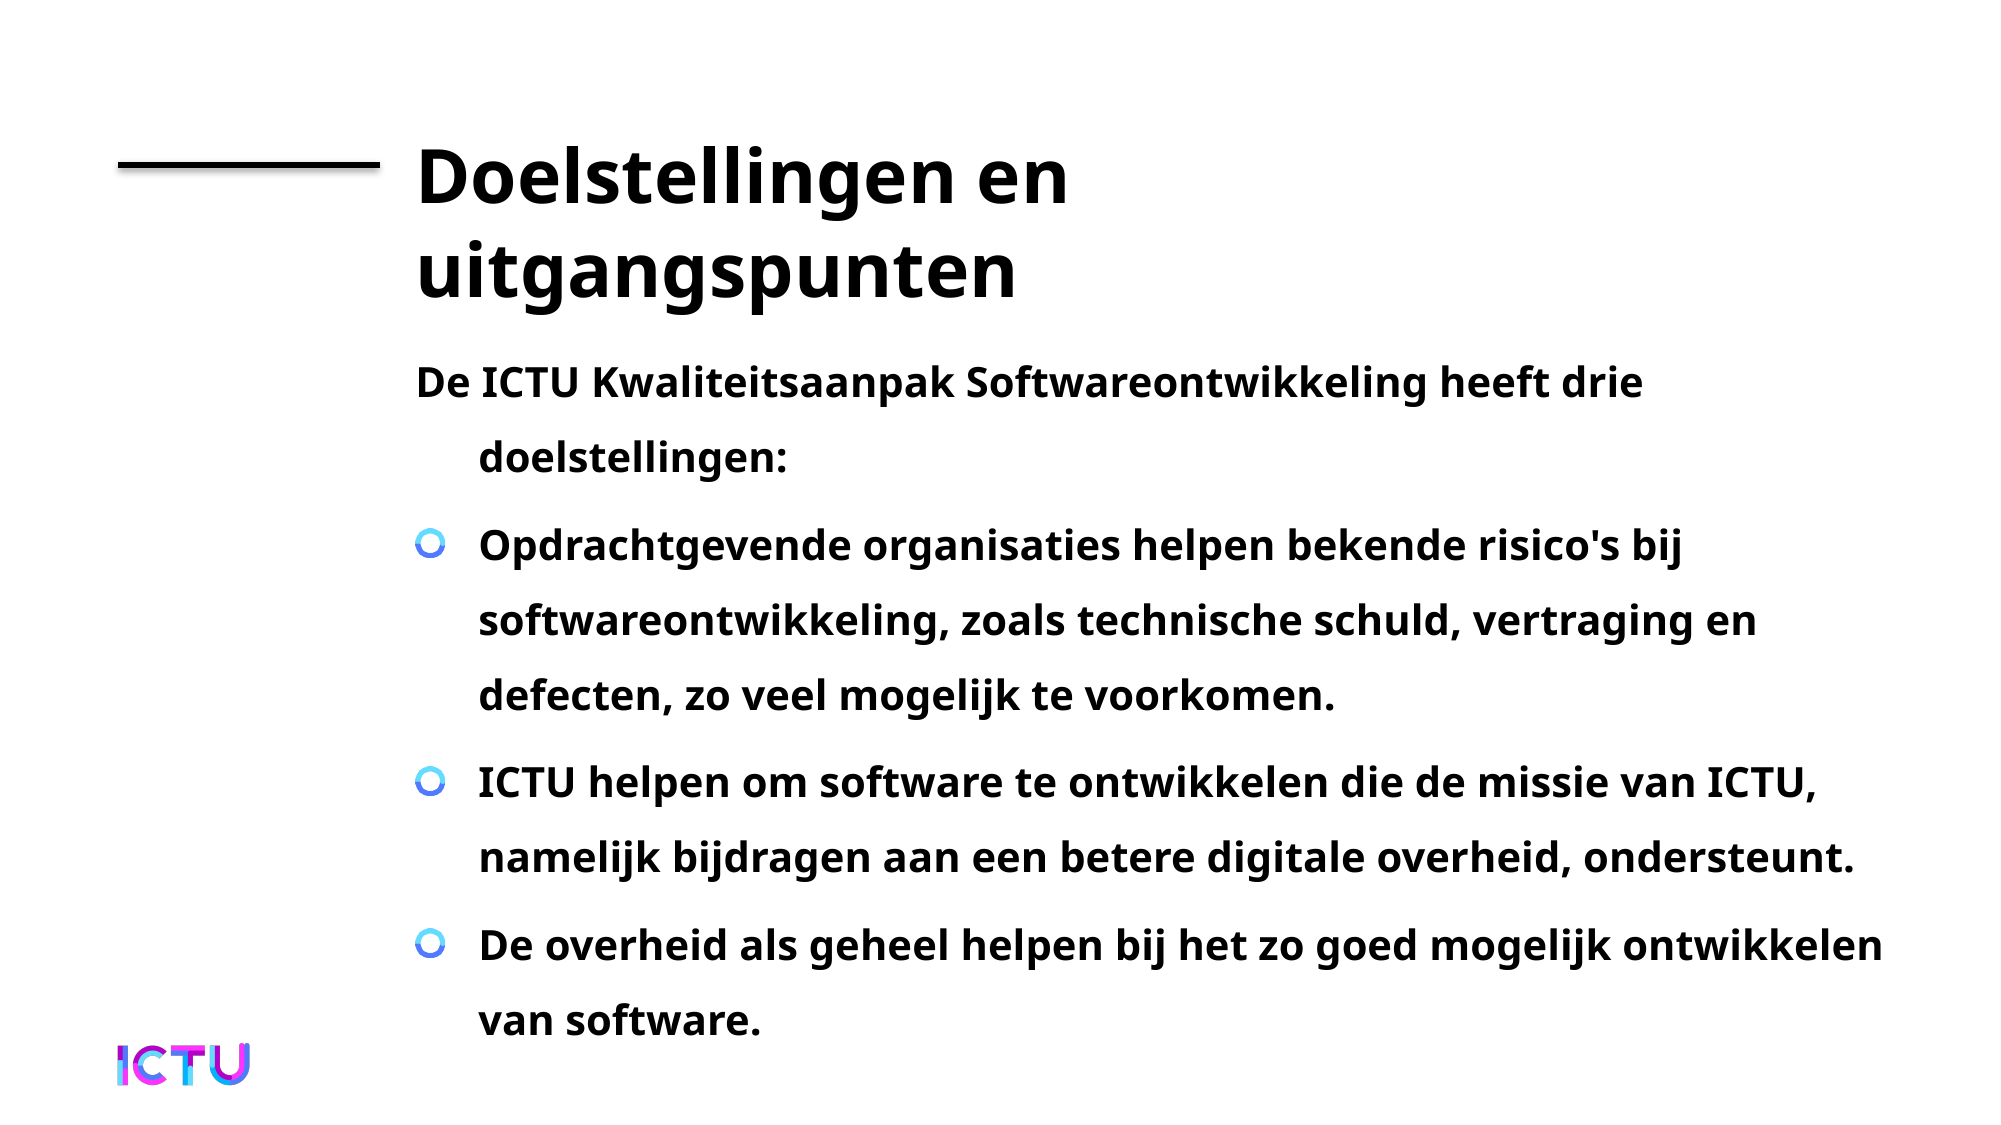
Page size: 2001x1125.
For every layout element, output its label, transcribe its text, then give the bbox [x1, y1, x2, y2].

picture [415, 928, 445, 958]
title Doelstellingen en uitgangspunten [415, 125, 1268, 243]
picture [415, 766, 445, 796]
list De ICTU Kwaliteitsaanpak Softwareontwikkeling heeft drie doelstellingen: Opdrachtgevende organisaties helpen bekende risico's bij softwareontwikkeling, zoals technische schuld, vertraging en defecten, zo veel mogelijk te voorkomen. ICTU helpen om software te ontwikkelen die de missie van ICTU, namelijk bijdragen aan een betere digitale overheid, ondersteunt. De overheid als geheel helpen bij het zo goed mogelijk ontwikkelen van software. [415, 330, 1886, 934]
picture [78, 1006, 289, 1125]
picture [415, 528, 445, 558]
